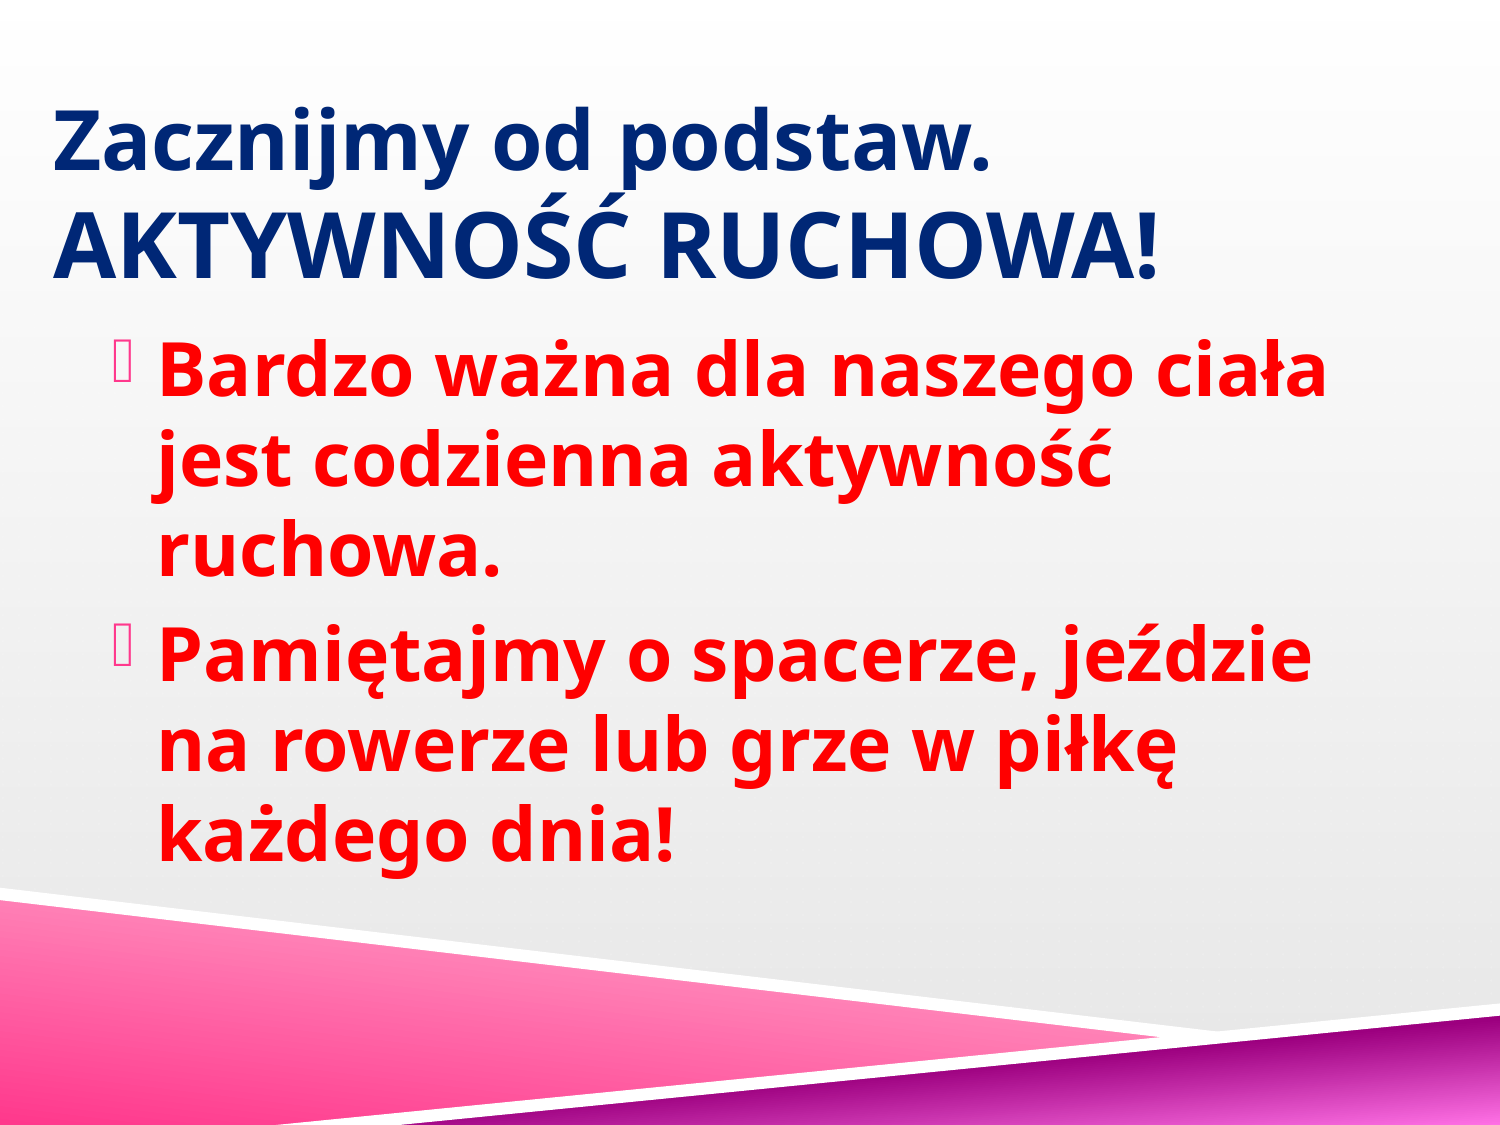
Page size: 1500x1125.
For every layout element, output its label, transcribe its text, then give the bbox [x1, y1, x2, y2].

list Bardzo ważna dla naszego ciała jest codzienna aktywność ruchowa. Pamiętajmy o spacerze, jeździe na rowerze lub grze w piłkę każdego dnia! [100, 314, 1376, 928]
title Zacznijmy od podstaw. AKTYWNOŚĆ RUCHOWA! [53, 45, 1447, 338]
